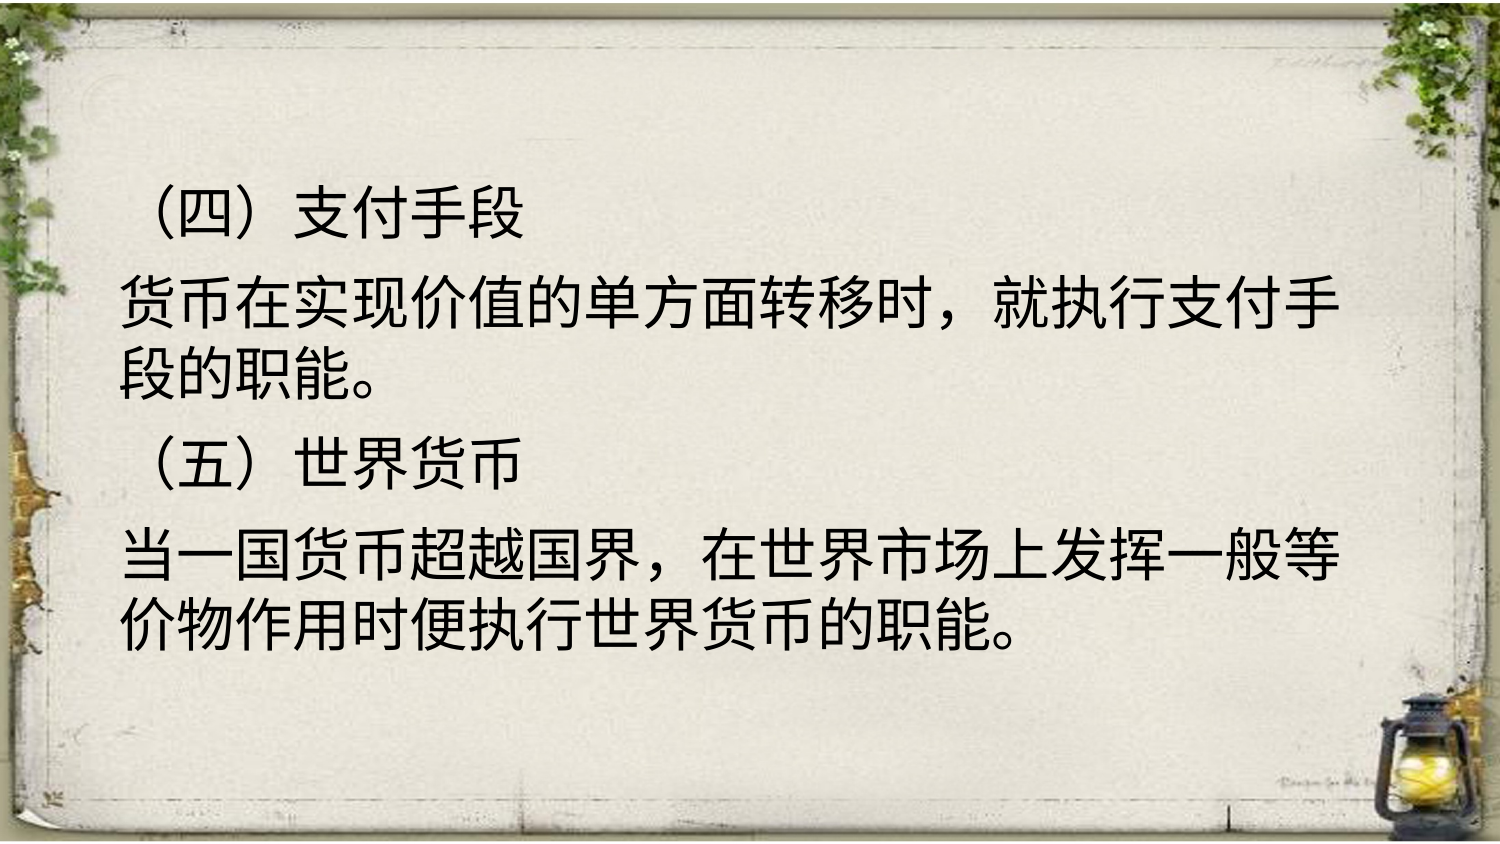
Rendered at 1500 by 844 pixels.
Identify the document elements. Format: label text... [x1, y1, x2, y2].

picture [0, 0, 1500, 844]
list （四）支付手段 货币在实现价值的单方面转移时，就执行支付手段的职能。 （五）世界货币 当一国货币超越国界，在世界市场上发挥一般等价物作用时便执行世界货币的职能。 [103, 168, 1397, 704]
